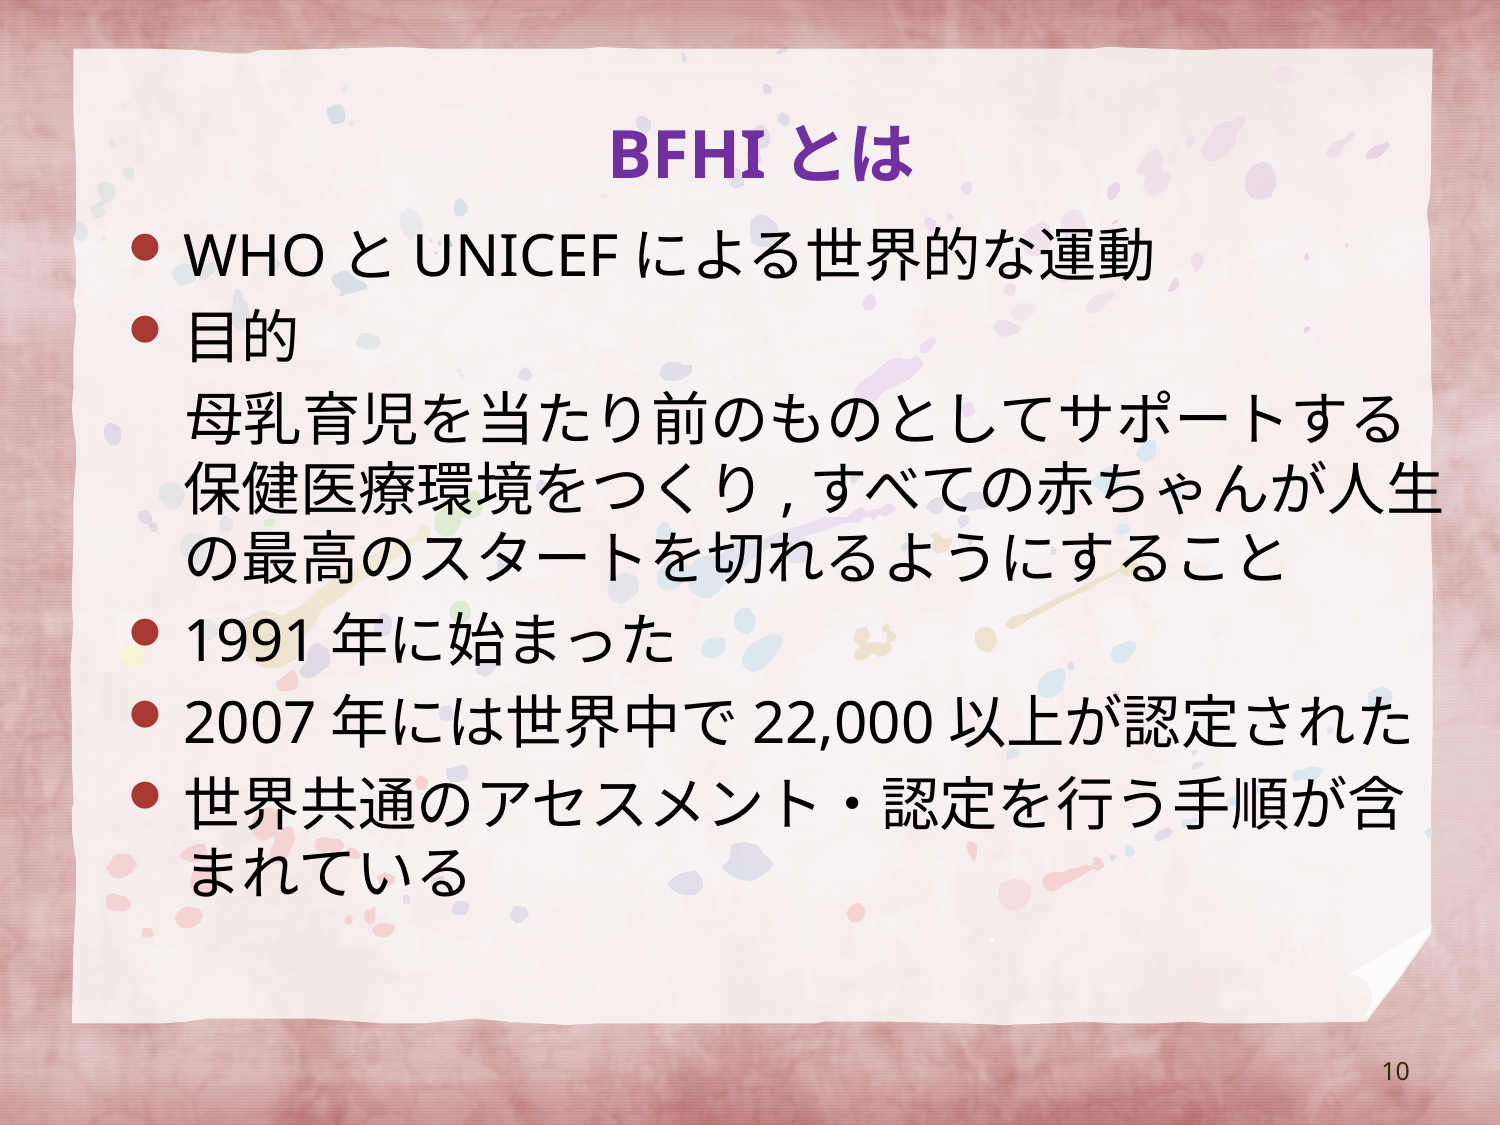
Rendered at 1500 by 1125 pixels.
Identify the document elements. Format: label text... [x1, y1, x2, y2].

slide_number 10 [1074, 1042, 1425, 1103]
title BFHIとは [81, 93, 1442, 212]
list WHOとUNICEFによる世界的な運動 目的 母乳育児を当たり前のものとしてサポートする保健医療環境をつくり,すべての赤ちゃんが人生の最高のスタートを切れるようにすること 1991年に始まった 2007年には世界中で22,000以上が認定された 世界共通のアセスメント・認定を行う手順が含まれている [112, 210, 1463, 997]
